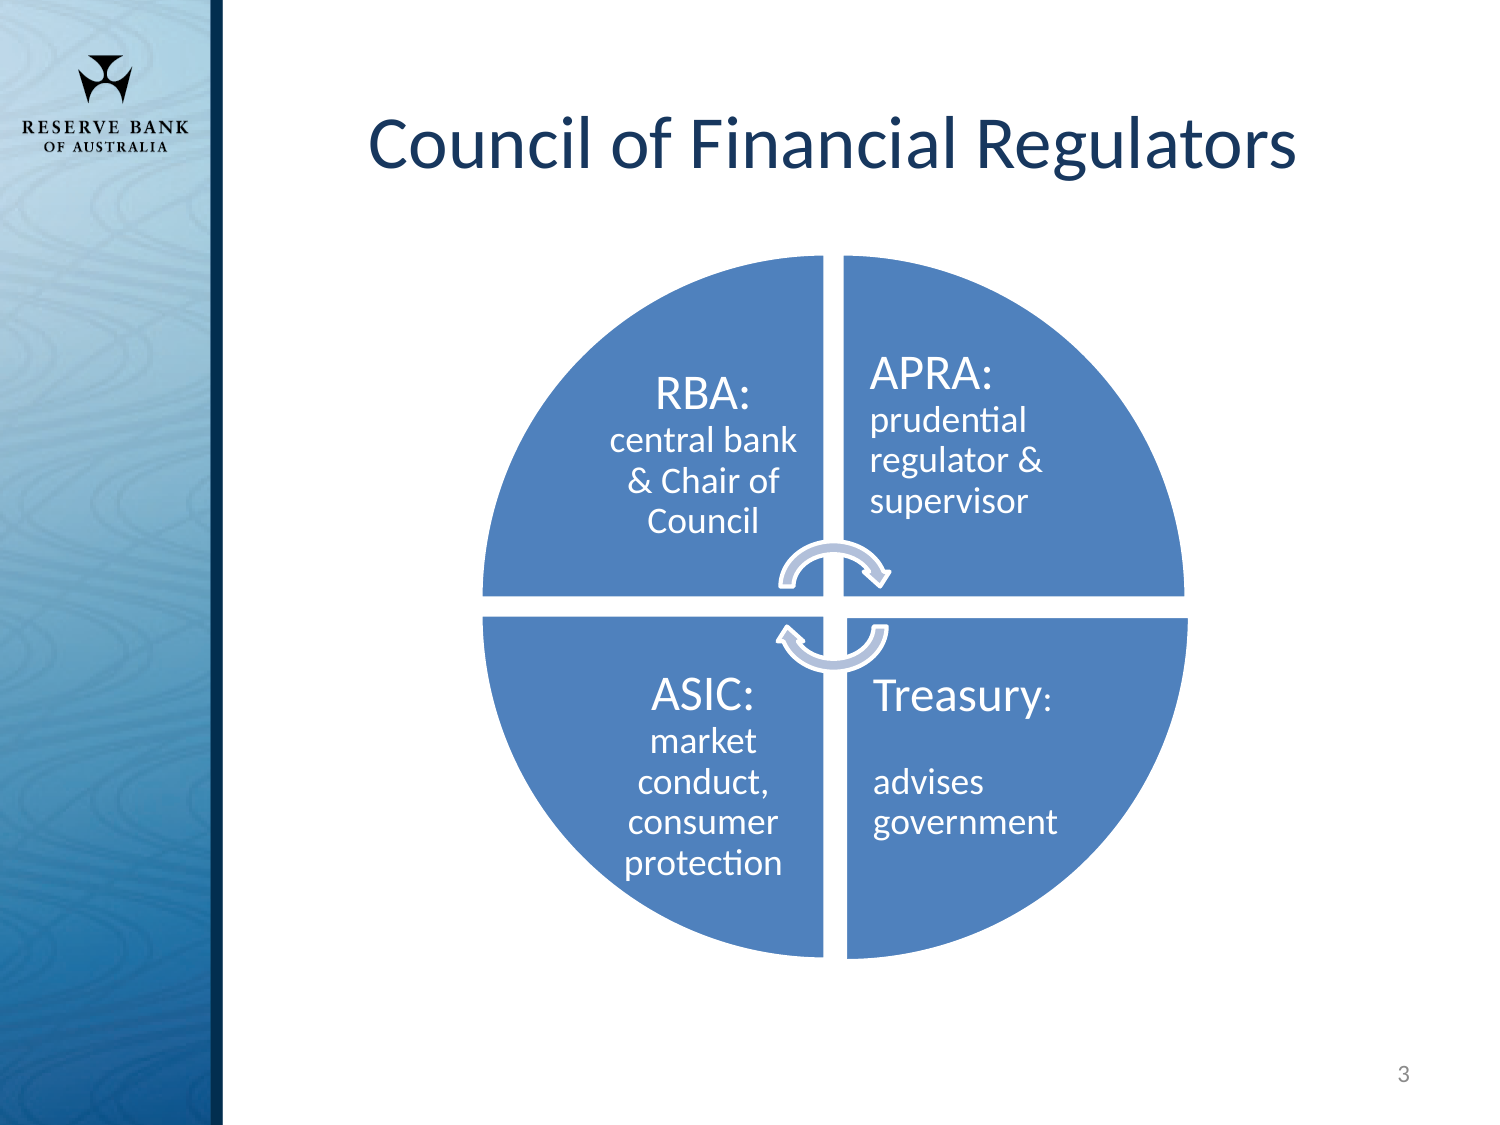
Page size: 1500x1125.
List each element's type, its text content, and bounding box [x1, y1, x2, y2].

title Council of Financial Regulators [242, 45, 1425, 207]
slide_number 3 [1074, 1042, 1425, 1103]
picture [0, 0, 223, 1125]
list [241, 207, 1426, 1006]
